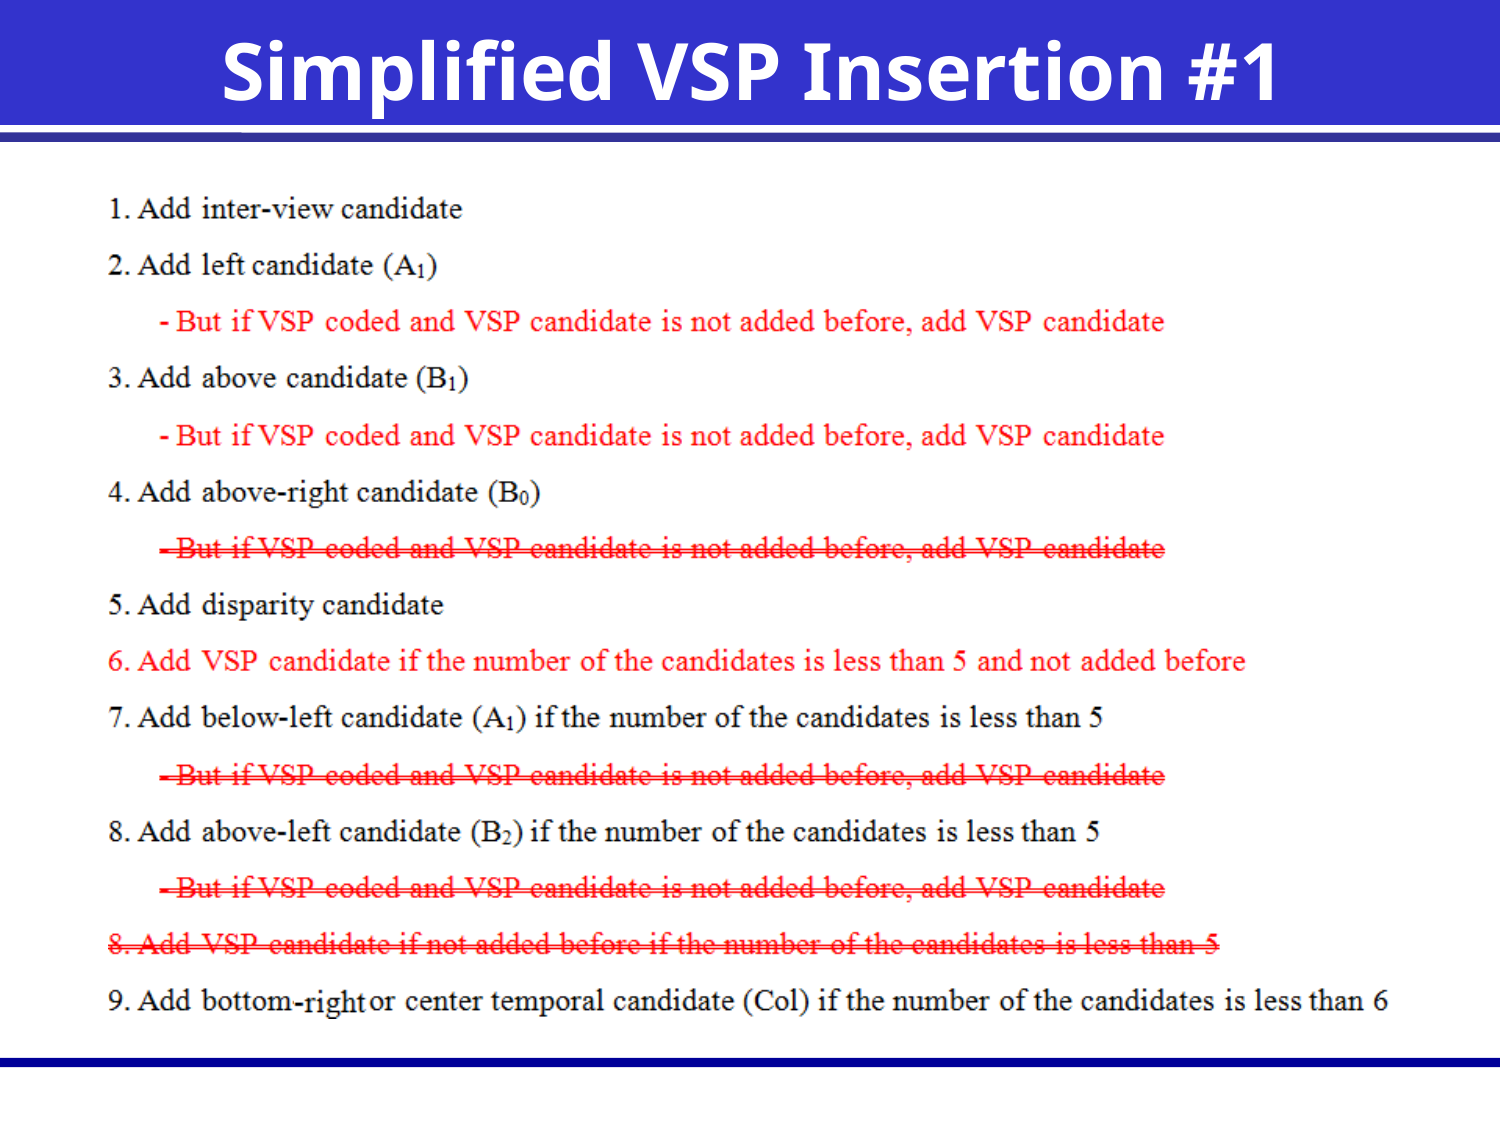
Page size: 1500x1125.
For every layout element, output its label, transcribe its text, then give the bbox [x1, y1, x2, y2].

title Simplified VSP Insertion #1 [46, 12, 1460, 126]
picture [108, 189, 1392, 1020]
